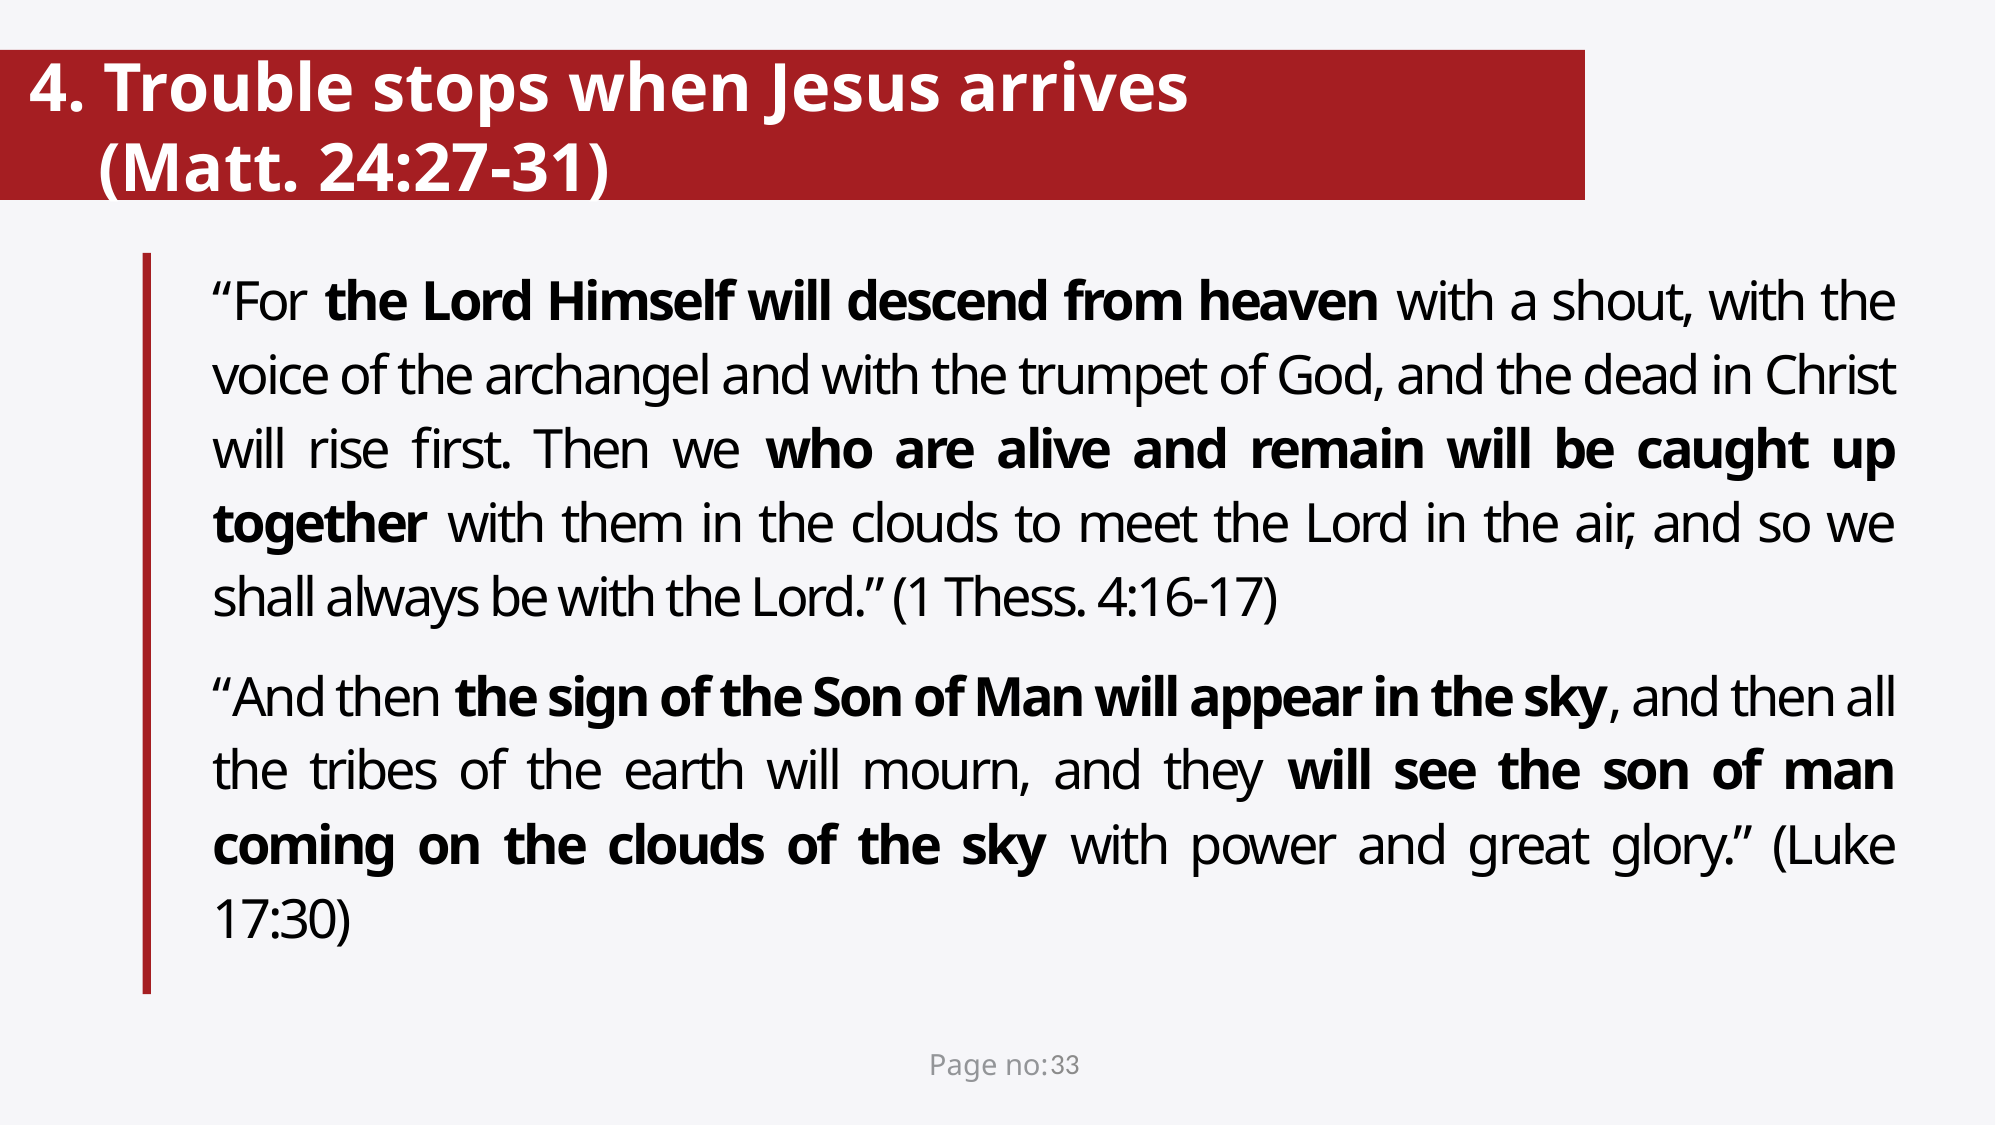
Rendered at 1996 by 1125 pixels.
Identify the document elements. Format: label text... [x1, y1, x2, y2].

subtitle “For the Lord Himself will descend from heaven with a shout, with the voice of the archangel and with the trumpet of God, and the dead in Christ will rise first. Then we who are alive and remain will be caught up together with them in the clouds to meet the Lord in the air, and so we shall always be with the Lord.” (1 Thess. 4:16-17) “And then the sign of the Son of Man will appear in the sky, and then all the tribes of the earth will mourn, and they will see the son of man coming on the clouds of the sky with power and great glory.” (Luke 17:30) [197, 249, 1910, 1000]
title 4. Trouble stops when Jesus arrives (Matt. 24:27-31) [14, 62, 1810, 188]
